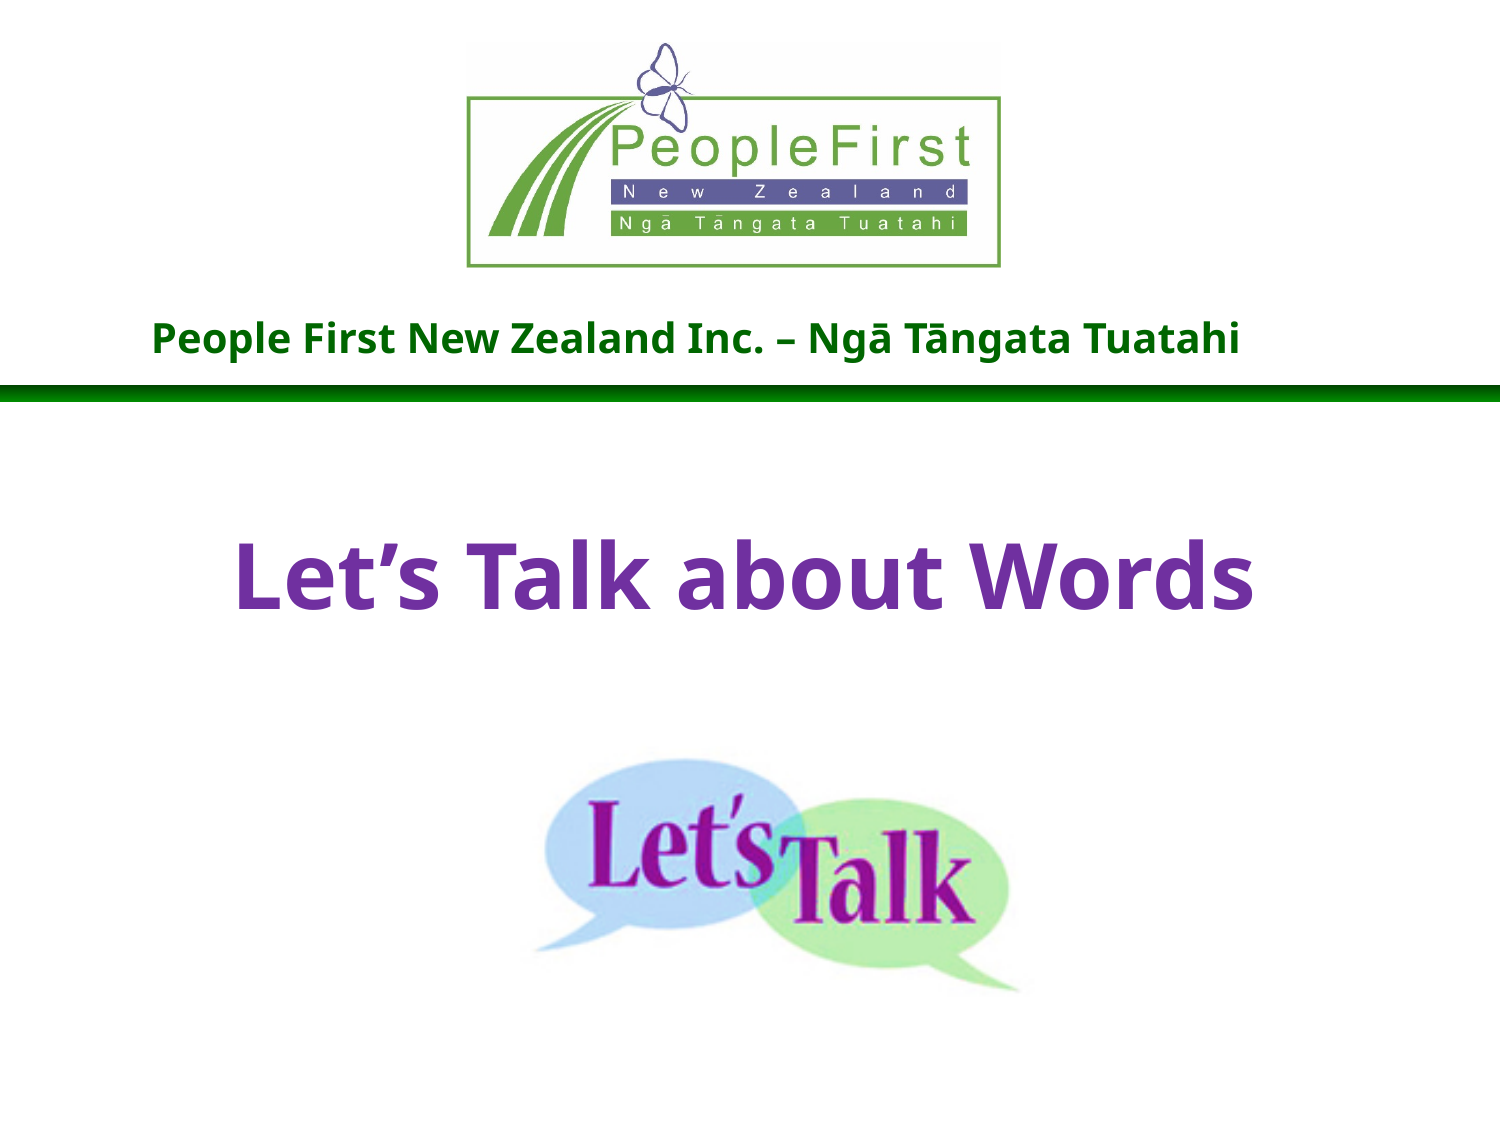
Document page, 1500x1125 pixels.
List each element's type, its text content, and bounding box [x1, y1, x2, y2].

picture [513, 715, 1046, 1010]
picture [466, 42, 1001, 268]
text_box Let’s Talk about Words [147, 510, 1341, 635]
title People First New Zealand Inc. – Ngā Tāngata Tuatahi [135, 290, 1400, 370]
